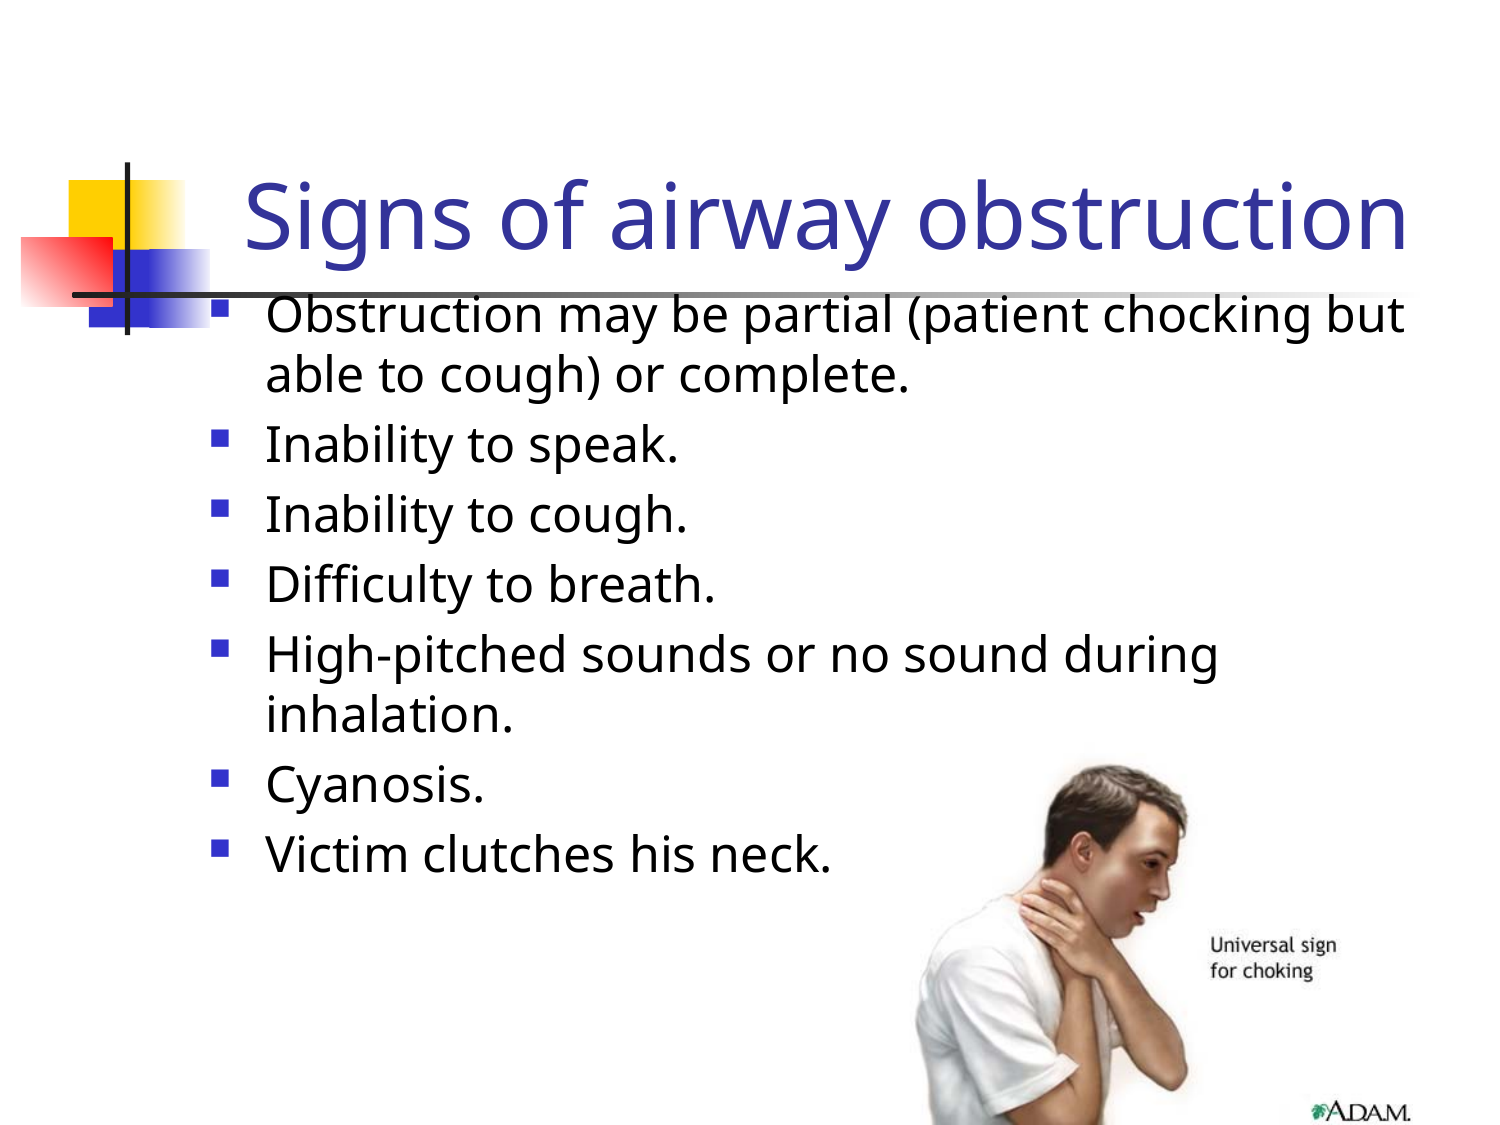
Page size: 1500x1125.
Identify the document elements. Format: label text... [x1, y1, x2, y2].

picture [899, 712, 1413, 1125]
list Obstruction may be partial (patient chocking but able to cough) or complete. Inability to speak. Inability to cough. Difficulty to breath. High-pitched sounds or no sound during inhalation. Cyanosis. Victim clutches his neck. [193, 274, 1470, 1101]
title Signs of airway obstruction [188, 34, 1468, 276]
